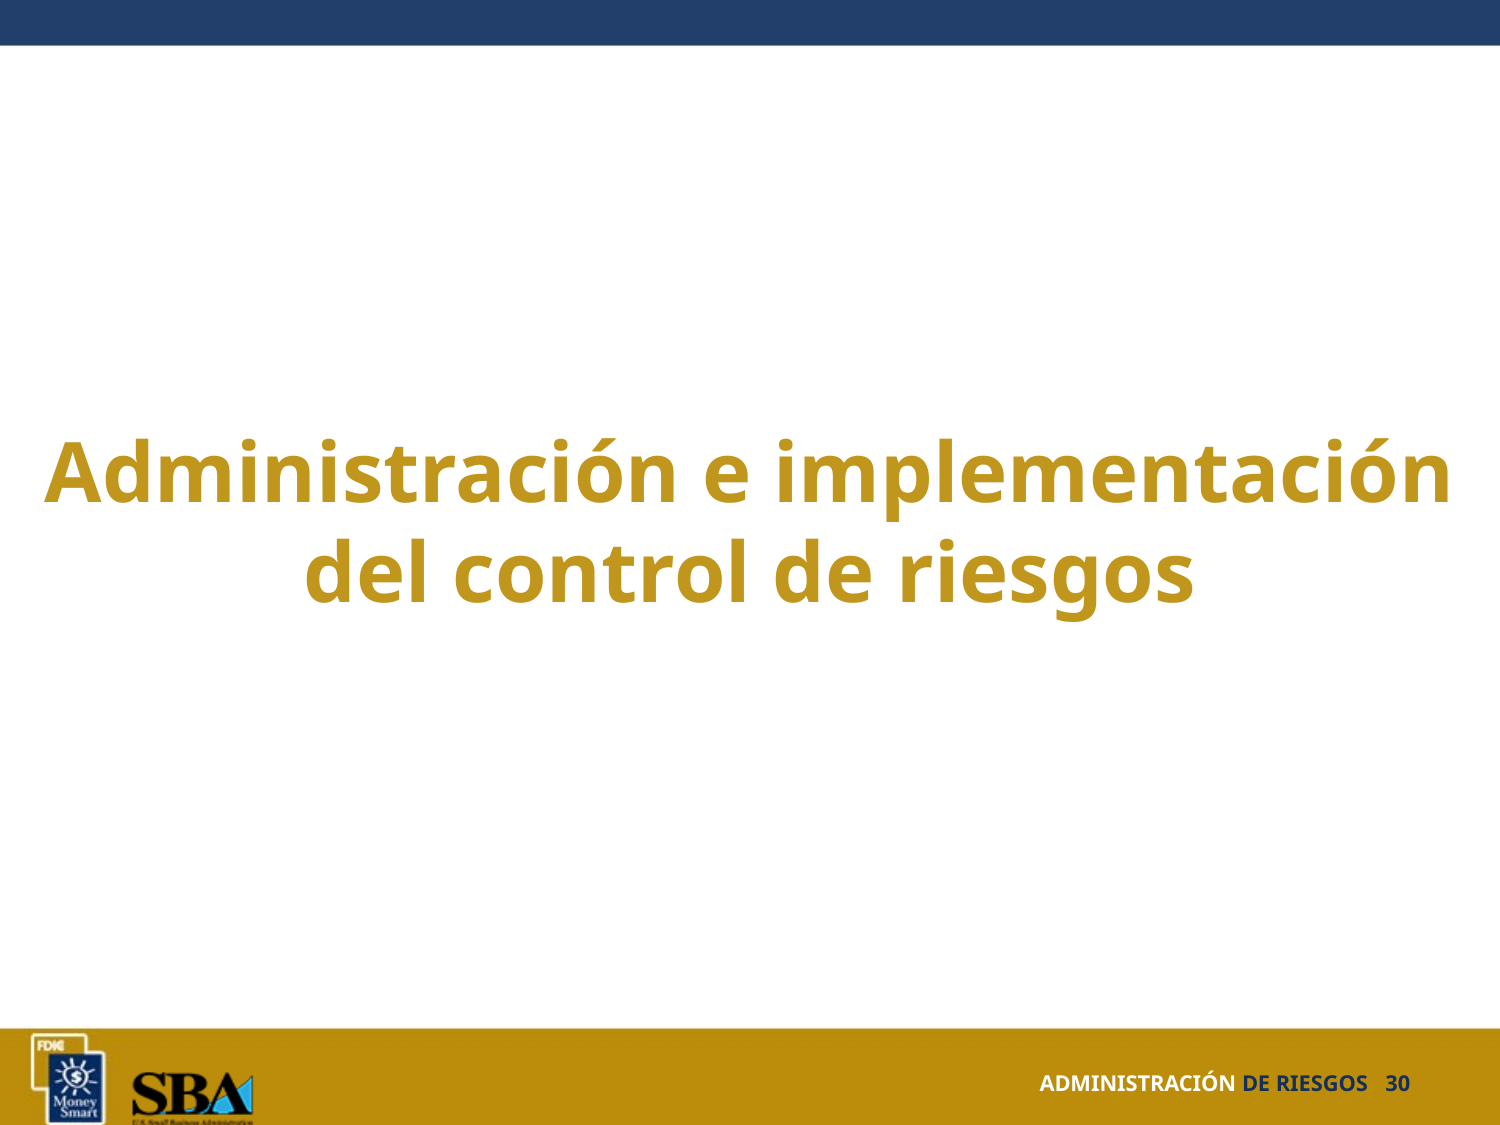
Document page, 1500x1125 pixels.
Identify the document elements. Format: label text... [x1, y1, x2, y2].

picture [0, 0, 1500, 412]
picture [0, 626, 1500, 1125]
title Administración e implementación del control de riesgos [0, 412, 1500, 626]
